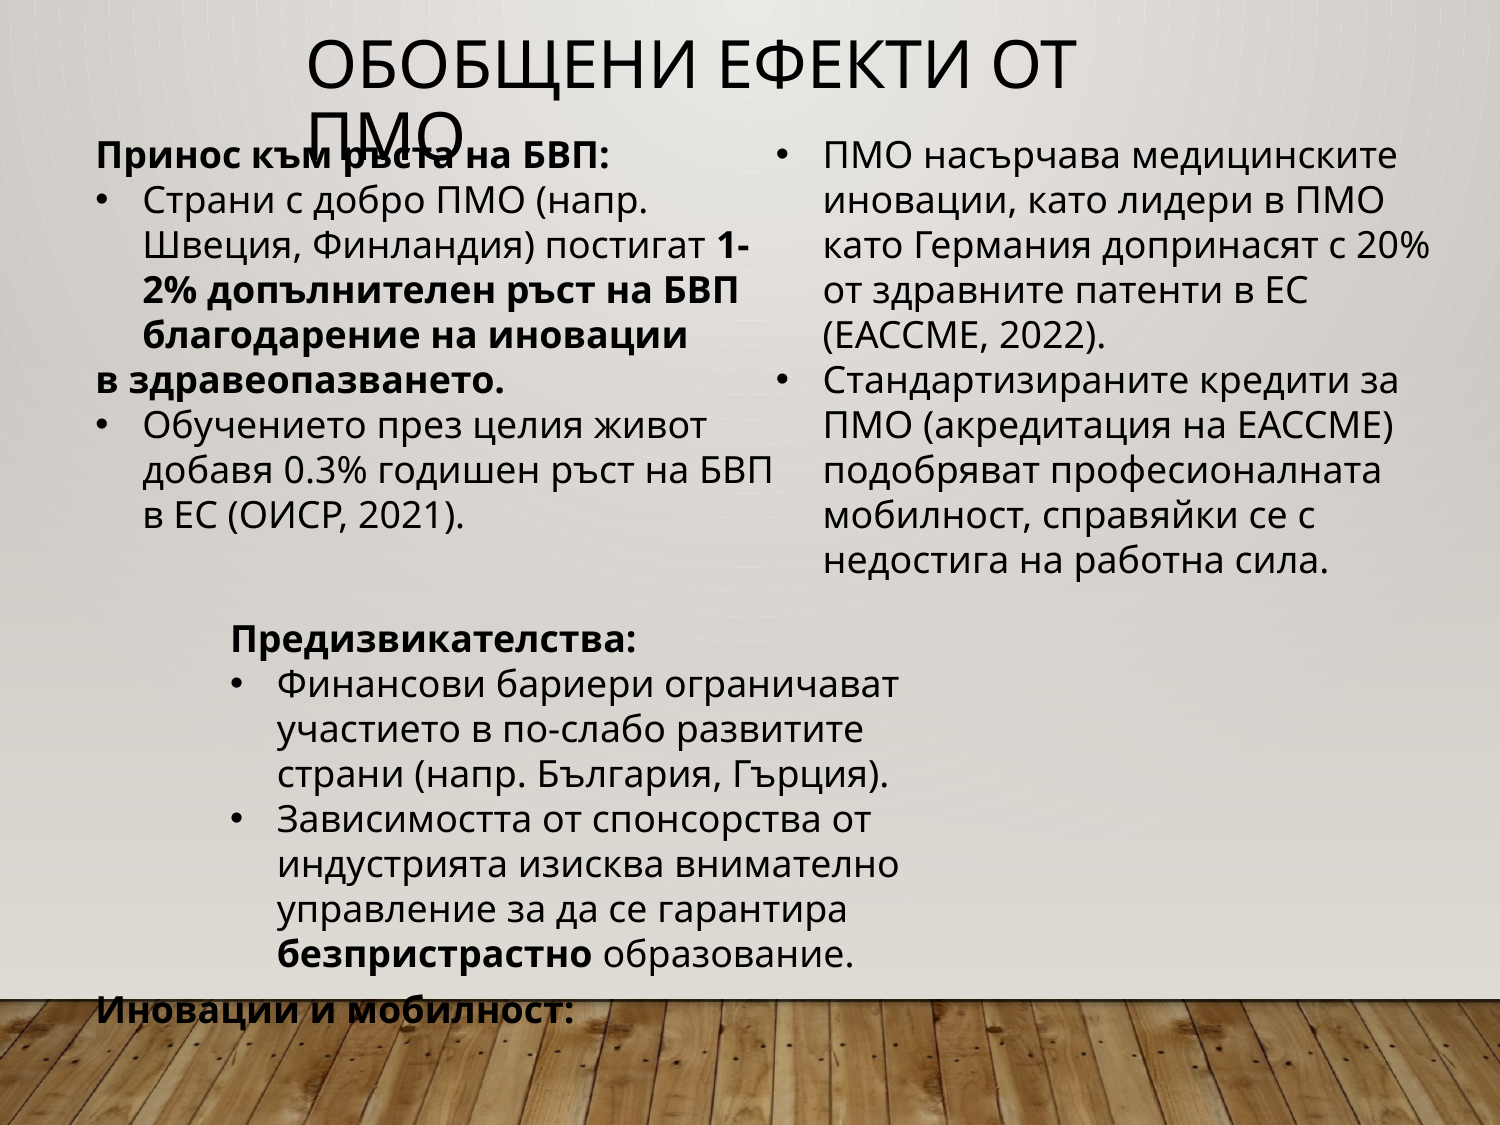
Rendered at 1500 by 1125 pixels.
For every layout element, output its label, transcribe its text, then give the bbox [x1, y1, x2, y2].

text_box Предизвикателства: Финансови бариери ограничават участието в по-слабо развитите страни (напр. България, Гърция). Зависимостта от спонсорства от индустрията изисква внимателно управление за да се гарантира безпристрастно образование. [215, 607, 940, 1027]
text_box Обобщени ефекти от ПМО [290, 23, 1209, 196]
picture [0, 999, 1500, 1125]
text_box Принос към ръста на БВП: Страни с добро ПМО (напр. Швеция, Финландия) постигат 1-2% допълнителен ръст на БВП благодарение на иновации в здравеопазването. Обучението през целия живот добавя 0.3% годишен ръст на БВП в ЕС (ОИСР, 2021). Иновации и мобилност: ПМО насърчава медицинските иновации, като лидери в ПМО като Германия допринасят с 20% от здравните патенти в ЕС (EACCME, 2022). Стандартизираните кредити за ПМО (акредитация на EACCME) подобряват професионалната мобилност, справяйки се с недостига на работна сила. [80, 123, 1471, 1046]
